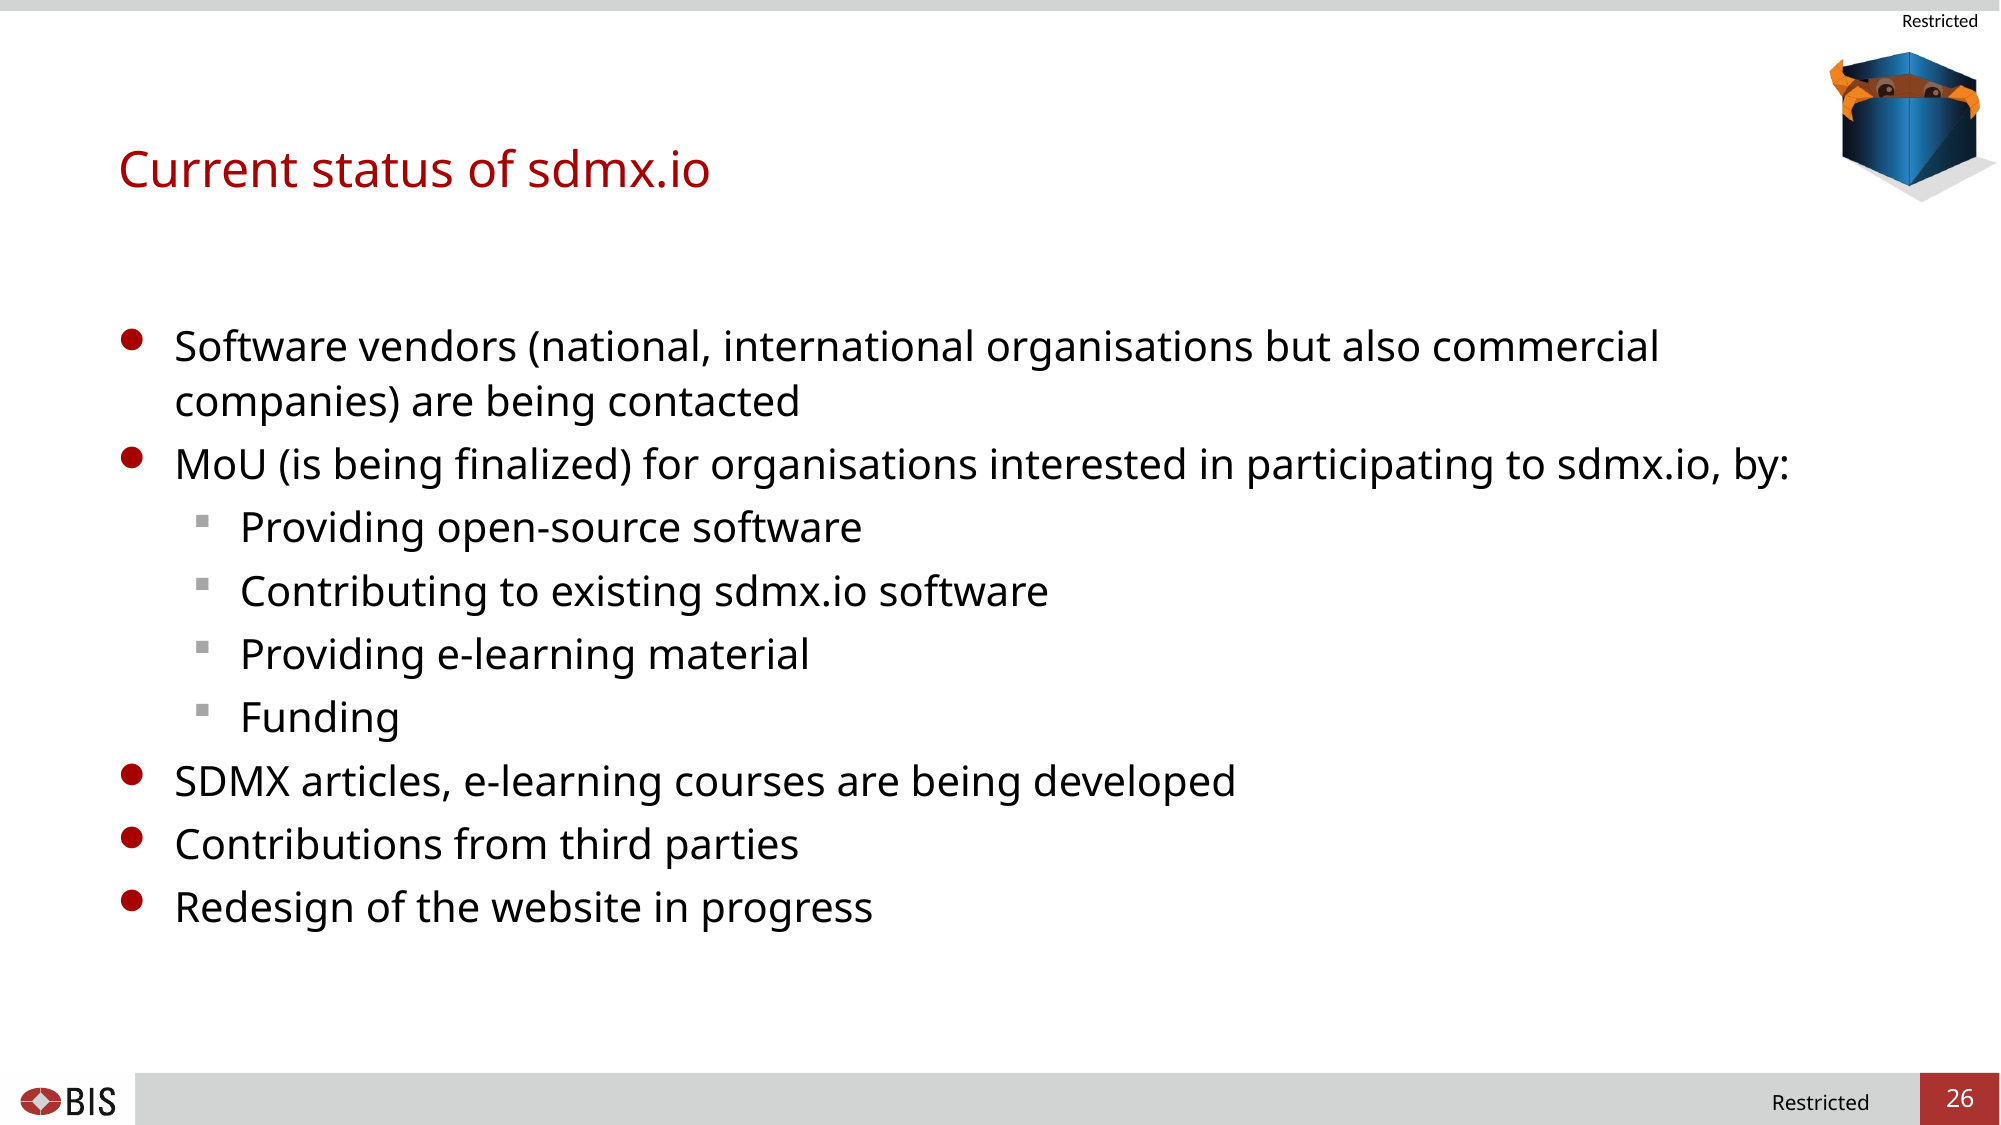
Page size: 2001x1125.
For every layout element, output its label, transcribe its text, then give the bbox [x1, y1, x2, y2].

title Current status of sdmx.io [118, 137, 1817, 214]
slide_number 26 [1921, 1074, 2000, 1125]
picture [1822, 36, 2000, 214]
list Software vendors (national, international organisations but also commercial companies) are being contacted MoU (is being finalized) for organisations interested in participating to sdmx.io, by: Providing open-source software Contributing to existing sdmx.io software Providing e-learning material Funding SDMX articles, e-learning courses are being developed Contributions from third parties Redesign of the website in progress [117, 314, 1867, 1012]
